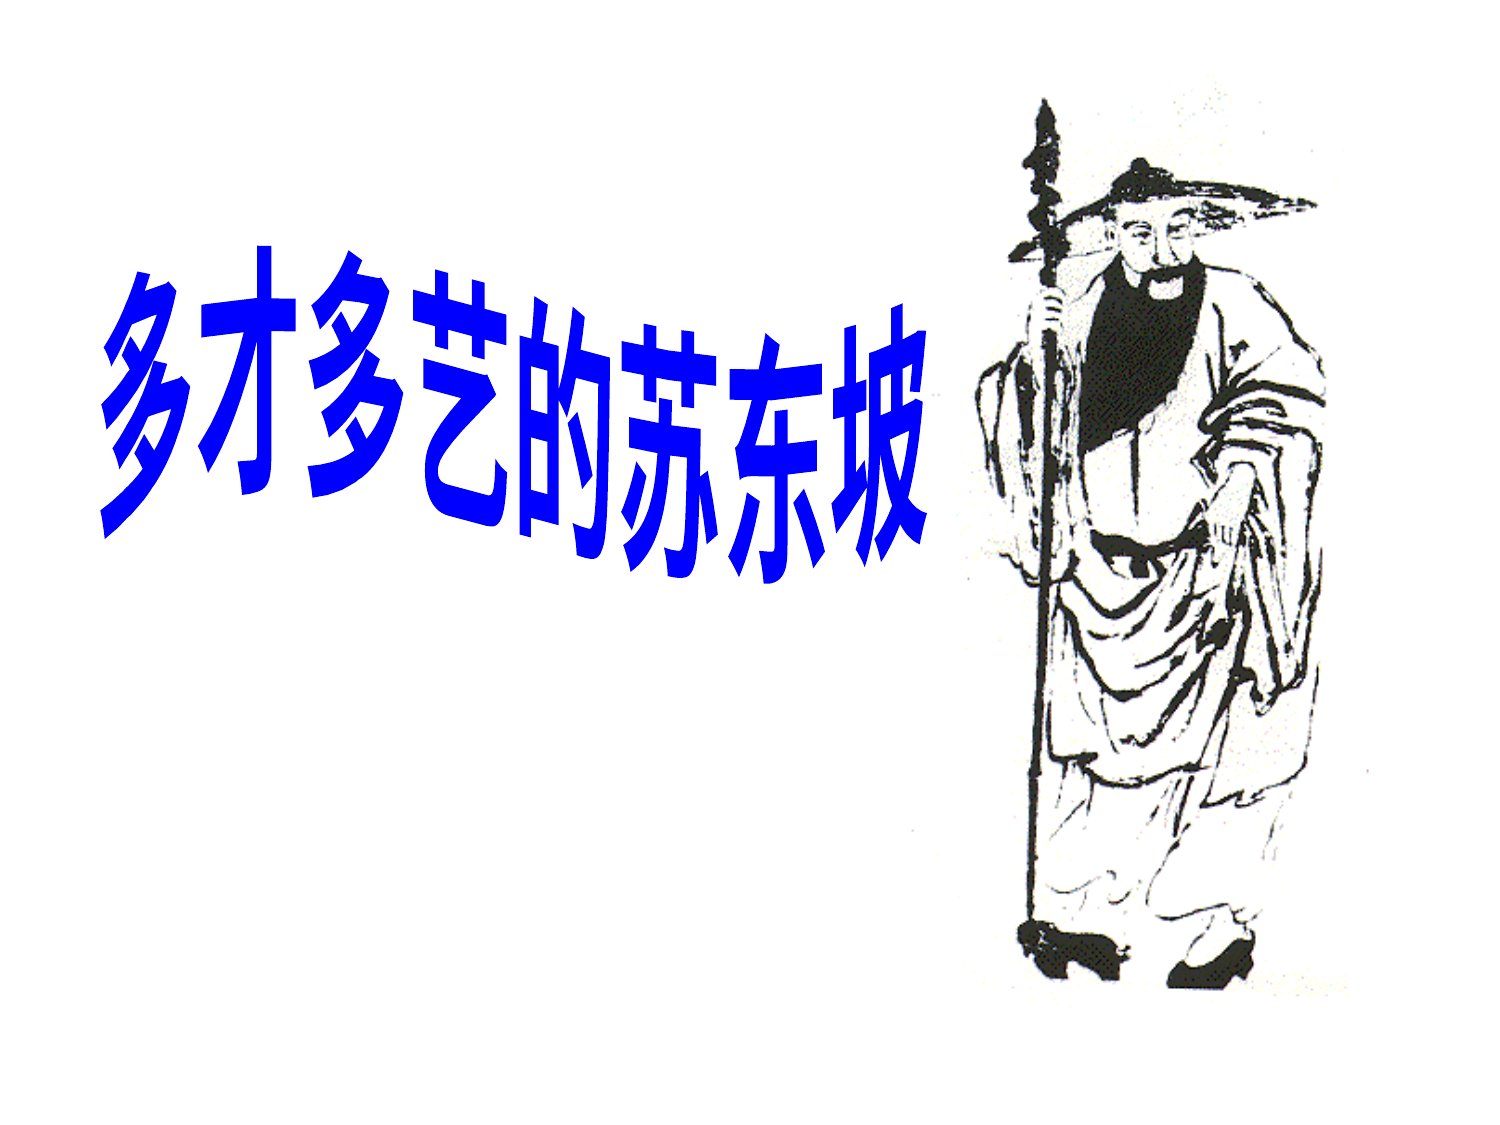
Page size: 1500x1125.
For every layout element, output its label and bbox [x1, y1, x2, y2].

list [903, 42, 1435, 1048]
